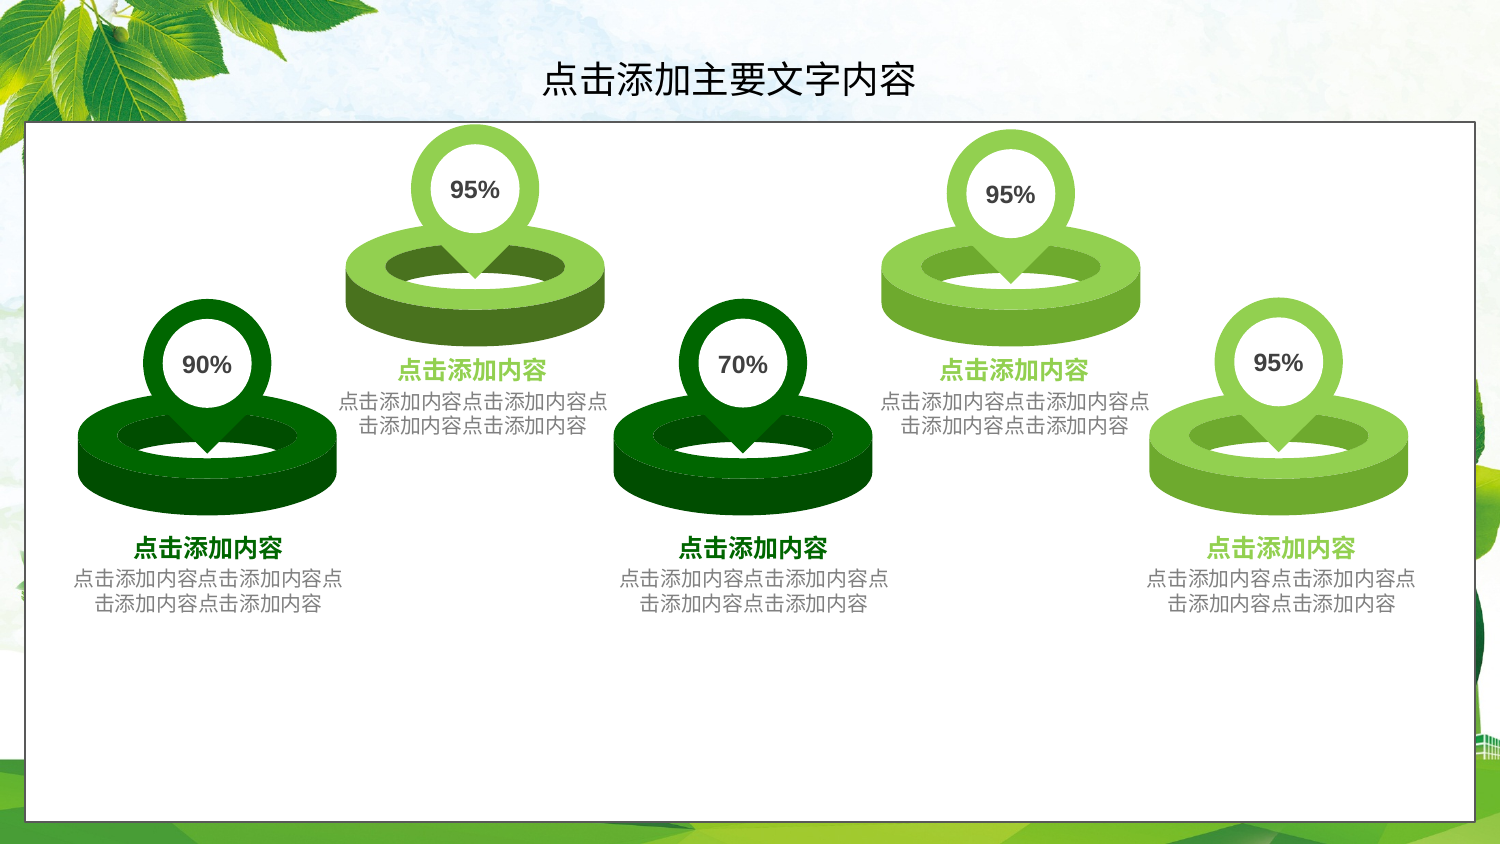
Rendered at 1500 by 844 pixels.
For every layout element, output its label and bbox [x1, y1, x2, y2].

text_box [1214, 297, 1344, 426]
text_box [70, 531, 346, 617]
text_box [335, 354, 611, 439]
text_box [345, 222, 605, 347]
text_box [881, 222, 1141, 347]
text_box [616, 531, 892, 617]
picture [0, 0, 1500, 844]
text_box [946, 129, 1076, 258]
text_box [877, 354, 1153, 439]
text_box [1144, 531, 1420, 617]
text_box [142, 298, 272, 428]
text_box [1149, 391, 1409, 516]
text_box [77, 391, 337, 516]
text_box [613, 391, 873, 516]
text_box [410, 124, 540, 253]
text_box [678, 298, 808, 428]
